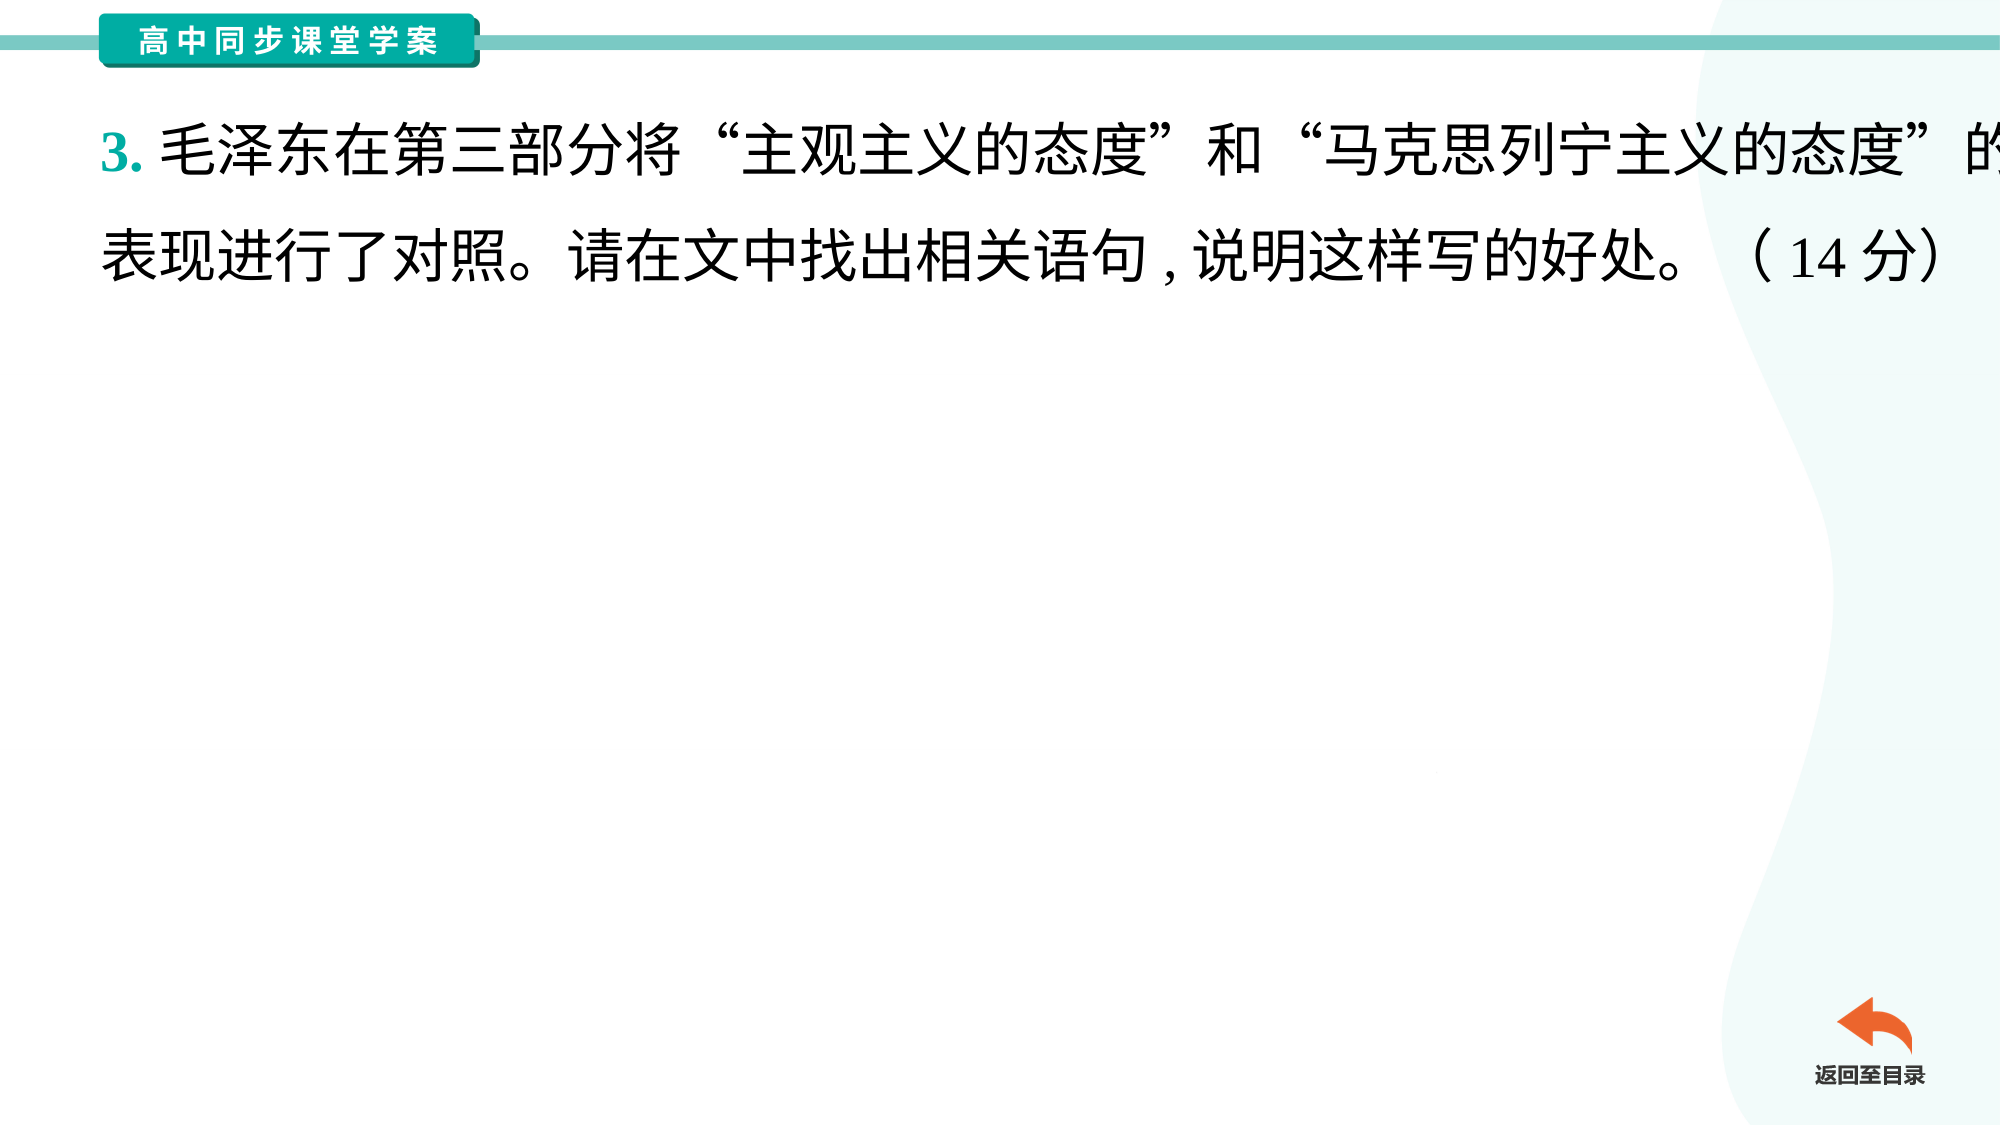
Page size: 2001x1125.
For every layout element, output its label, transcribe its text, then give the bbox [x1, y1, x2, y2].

picture [0, 0, 2000, 1125]
text_box 3.毛泽东在第三部分将“主观主义的态度”和“马克思列宁主义的态度”的 表现进行了对照。请在文中找出相关语句,说明这样写的好处。（14分） [100, 76, 1899, 290]
